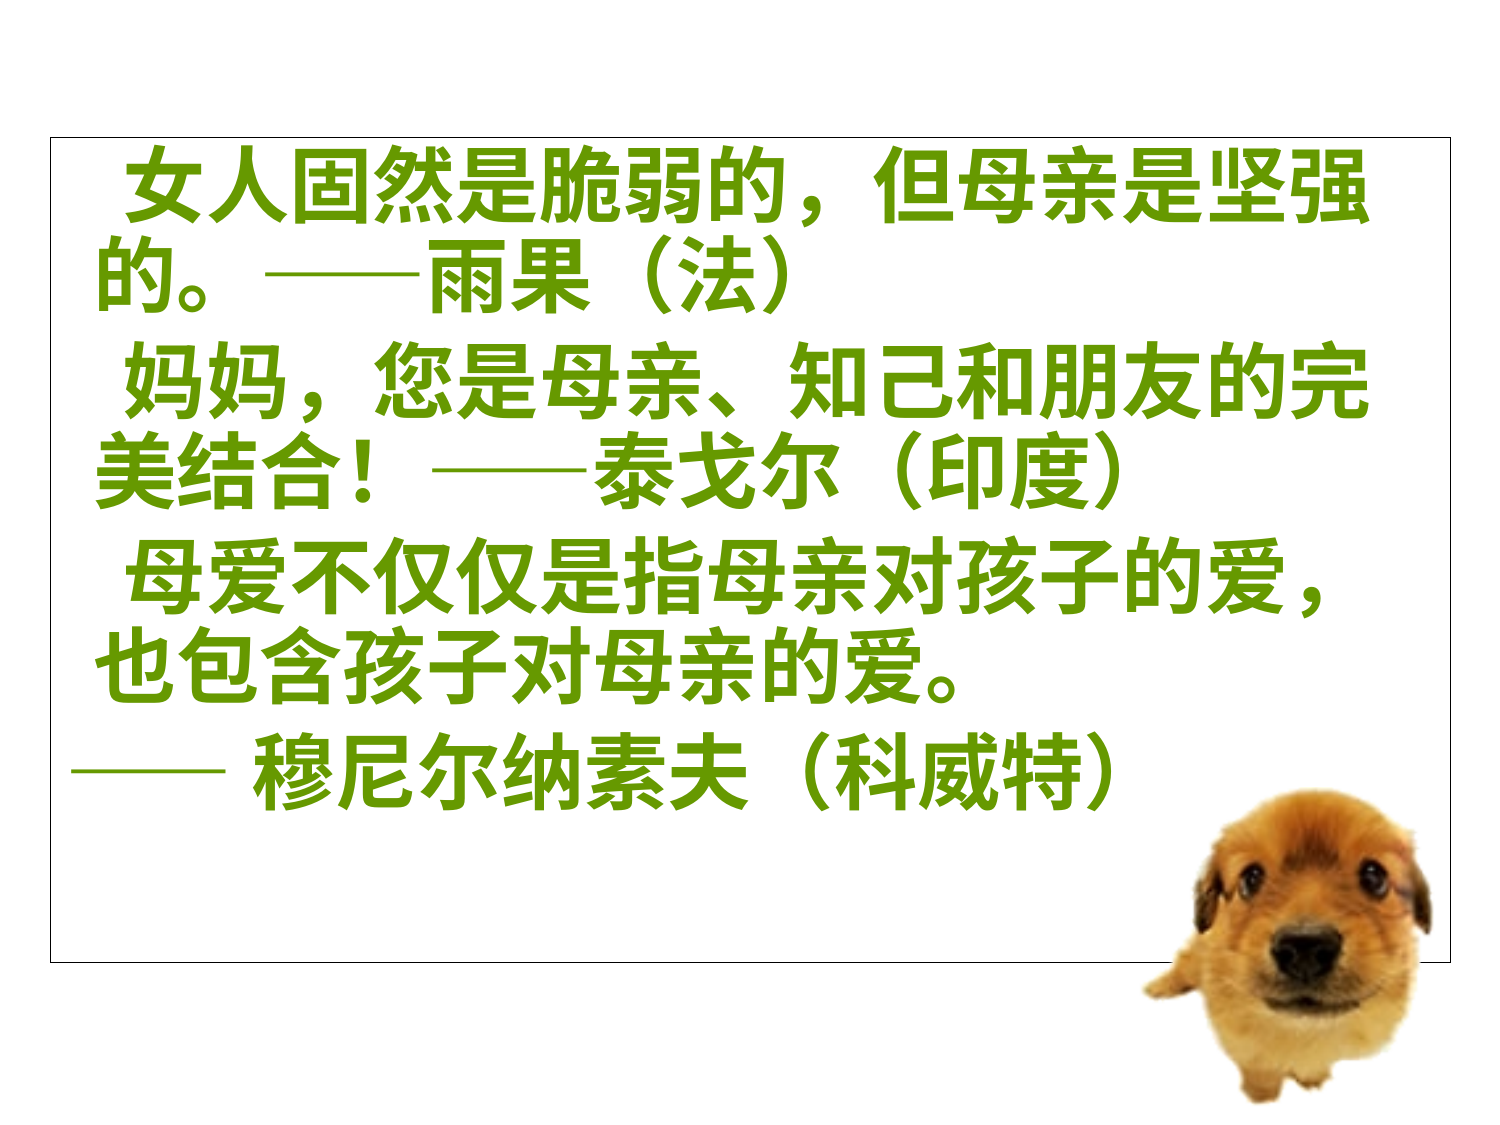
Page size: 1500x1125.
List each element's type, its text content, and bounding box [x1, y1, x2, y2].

picture [1128, 787, 1466, 1125]
list 女人固然是脆弱的，但母亲是坚强的。——雨果（法） 妈妈，您是母亲、知己和朋友的完美结合！——泰戈尔（印度） 母爱不仅仅是指母亲对孩子的爱，也包含孩子对母亲的爱。 ——穆尼尔纳素夫（科威特） [50, 137, 1451, 963]
